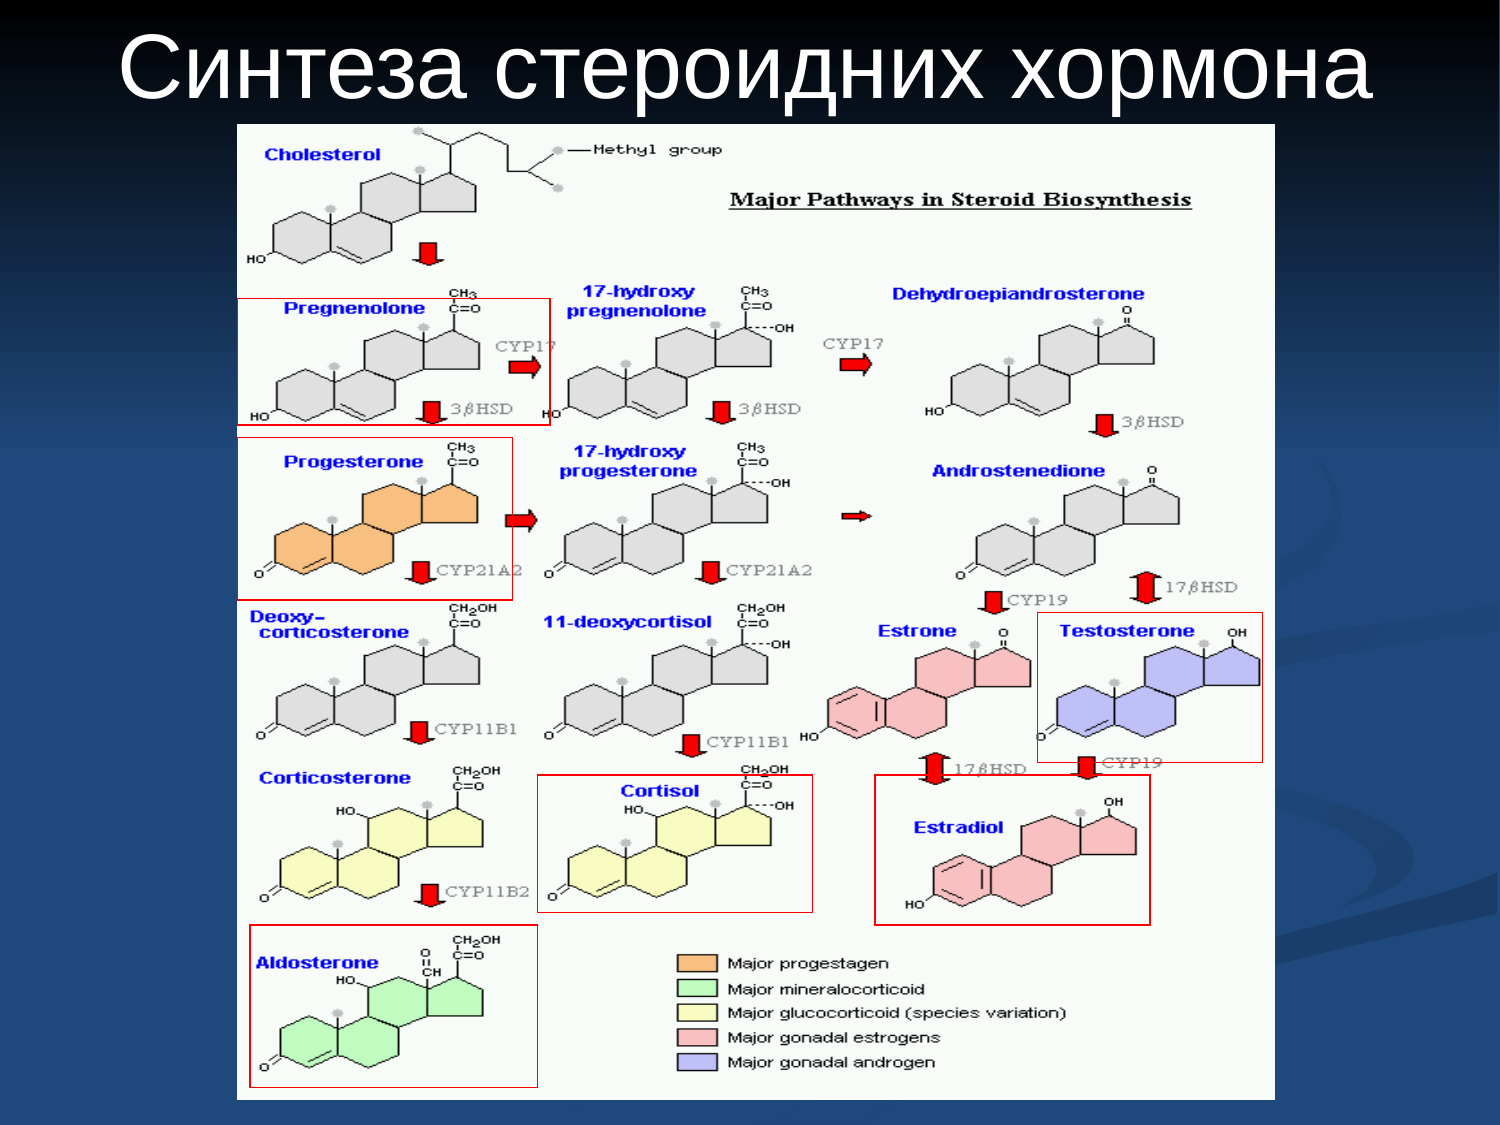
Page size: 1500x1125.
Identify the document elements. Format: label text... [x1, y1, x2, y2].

picture [237, 124, 1276, 1101]
text_box Синтеза стероидних хормона [102, 0, 1390, 125]
